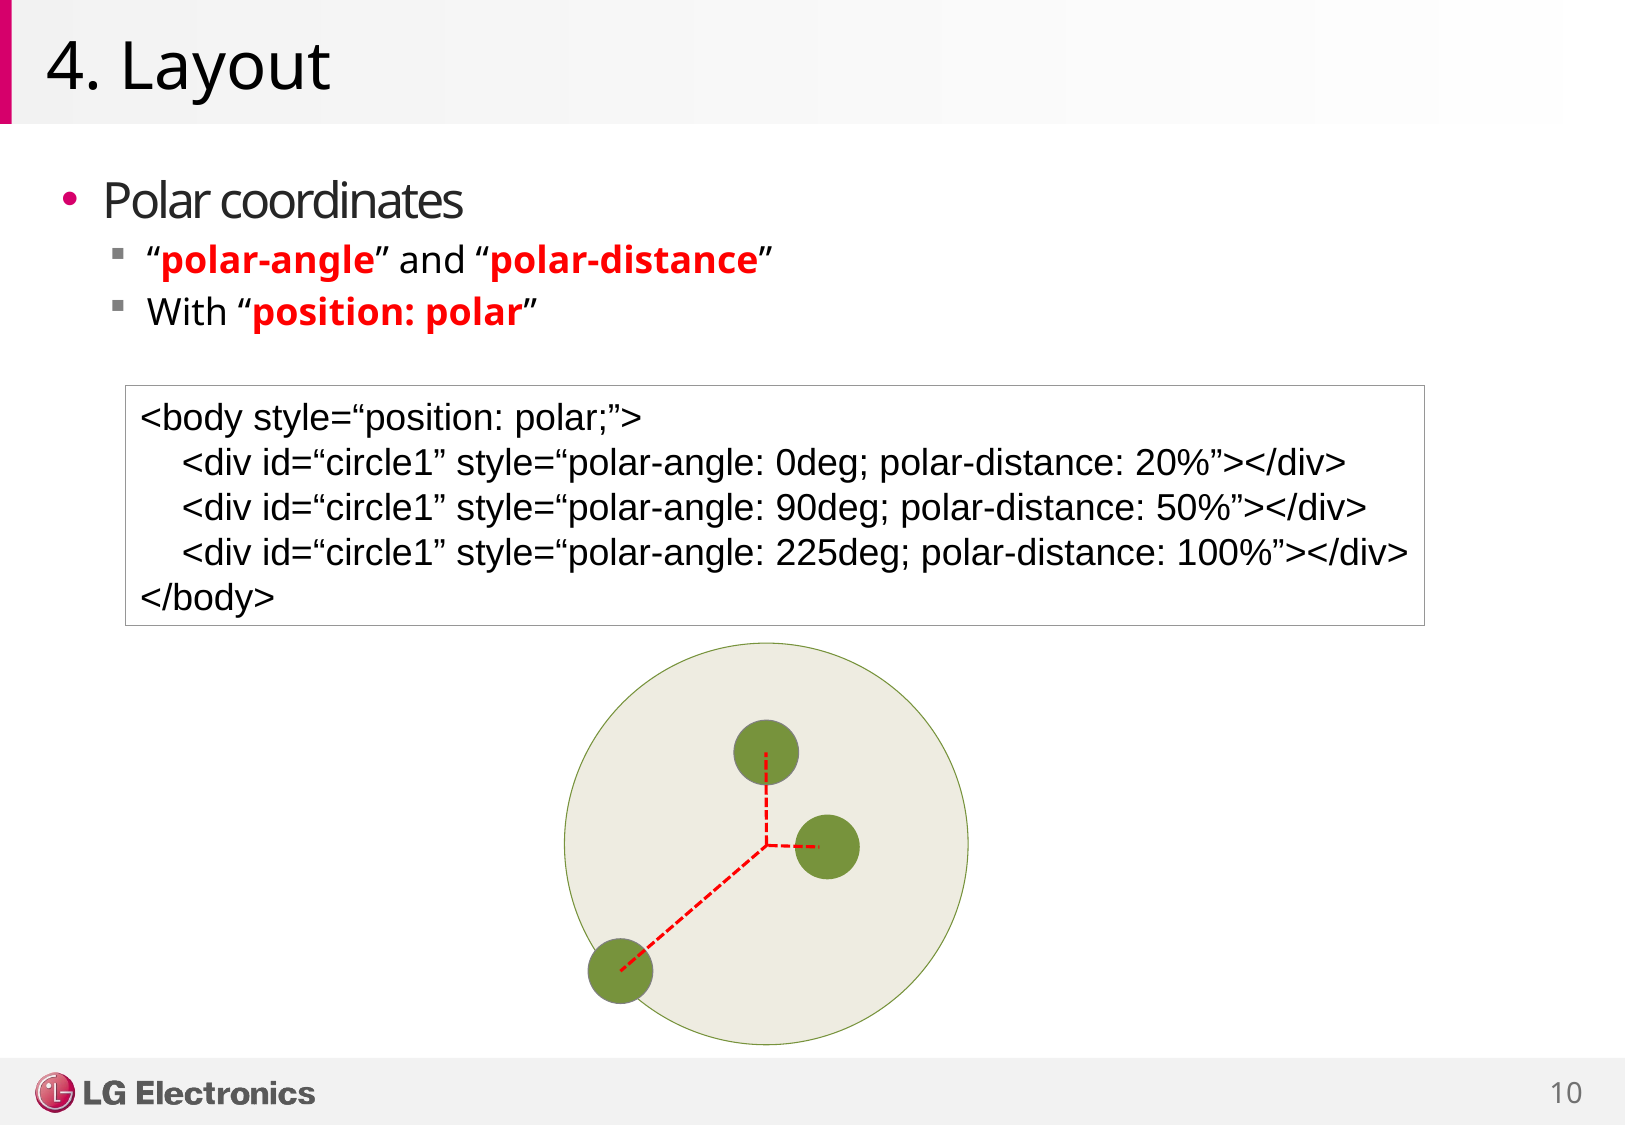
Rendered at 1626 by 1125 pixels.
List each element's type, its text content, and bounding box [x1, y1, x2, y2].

list Polar coordinates “polar-angle” and “polar-distance” With “position: polar” [31, 160, 1594, 1047]
title 4. Layout [31, 11, 1593, 114]
text_box <body style=“position: polar;”> <div id=“circle1” style=“polar-angle: 0deg; polar-distance: 20%”></div> <div id=“circle1” style=“polar-angle: 90deg; polar-distance: 50%”></div> <div id=“circle1” style=“polar-angle: 225deg; polar-distance: 100%”></div> </body> [125, 385, 1425, 626]
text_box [564, 642, 969, 1045]
picture [32, 1071, 317, 1113]
